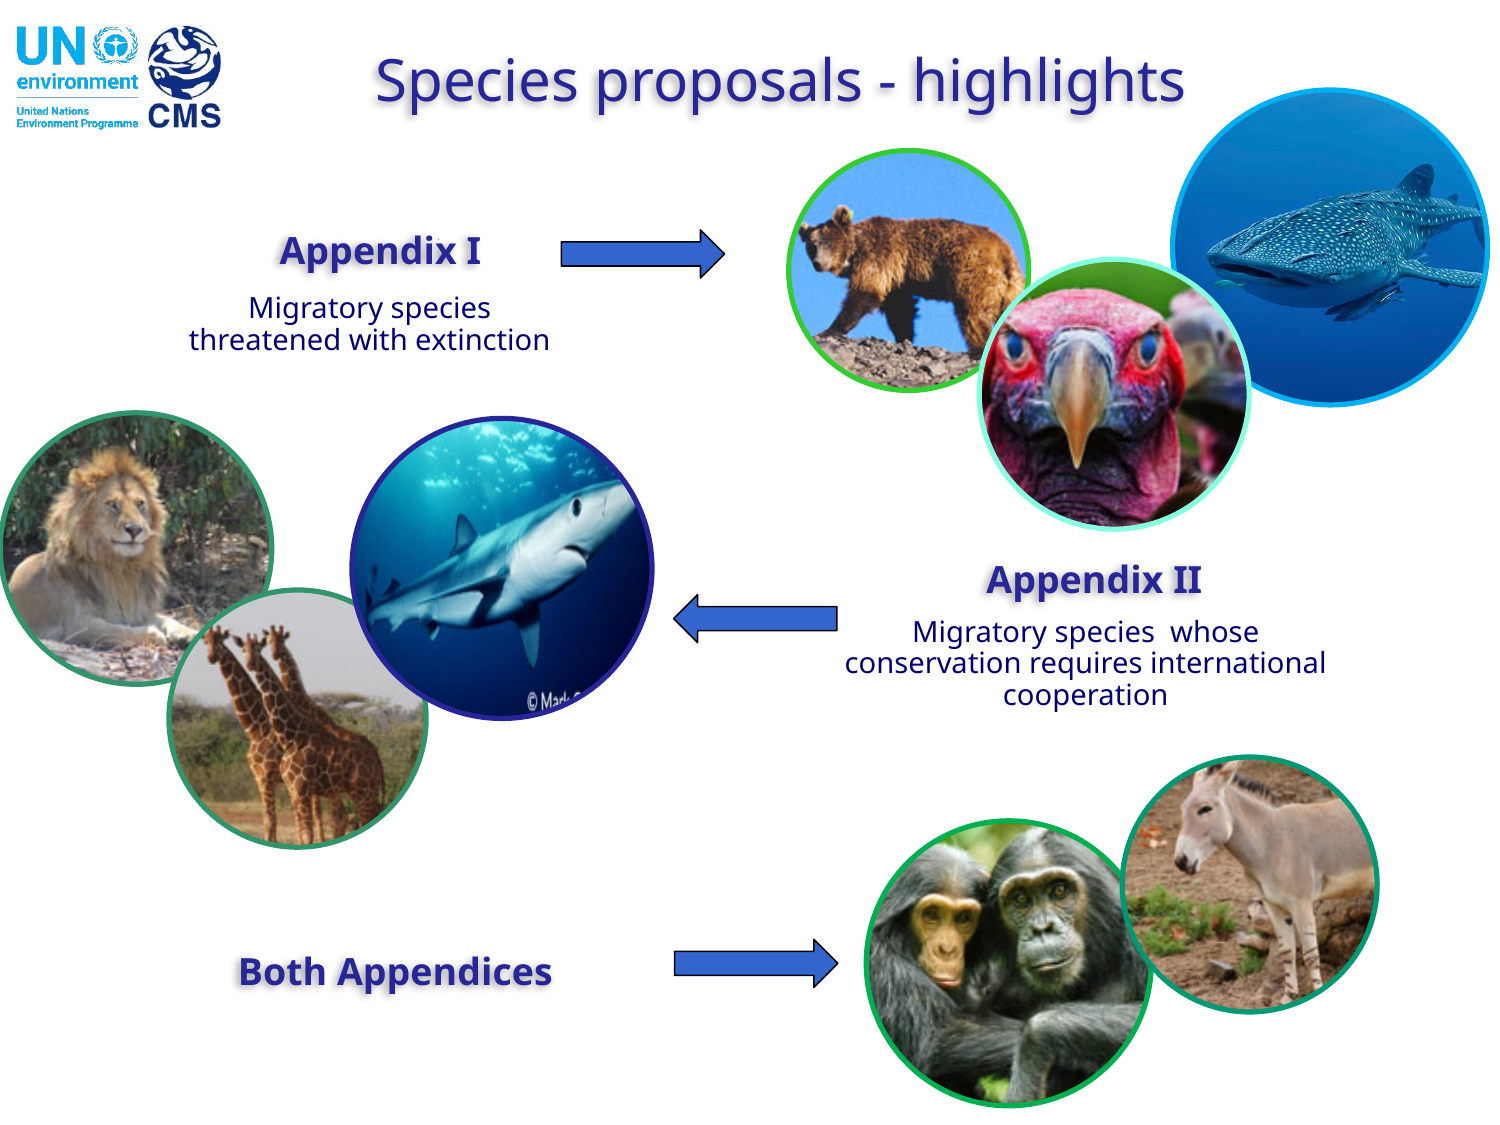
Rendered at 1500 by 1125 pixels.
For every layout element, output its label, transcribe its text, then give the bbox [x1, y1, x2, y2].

text_box Both Appendices [223, 940, 569, 1001]
text_box [166, 587, 429, 850]
text_box [0, 410, 274, 687]
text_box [351, 418, 581, 719]
text_box [674, 939, 838, 988]
picture [0, 4, 93, 149]
text_box [864, 865, 1142, 1108]
text_box [561, 241, 581, 266]
text_box Species proposals - highlights [93, 0, 1469, 159]
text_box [586, 89, 1488, 857]
text_box Appendix I [264, 219, 497, 279]
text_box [1121, 865, 1439, 1013]
text_box Migratory species threatened with extinction [171, 276, 569, 374]
